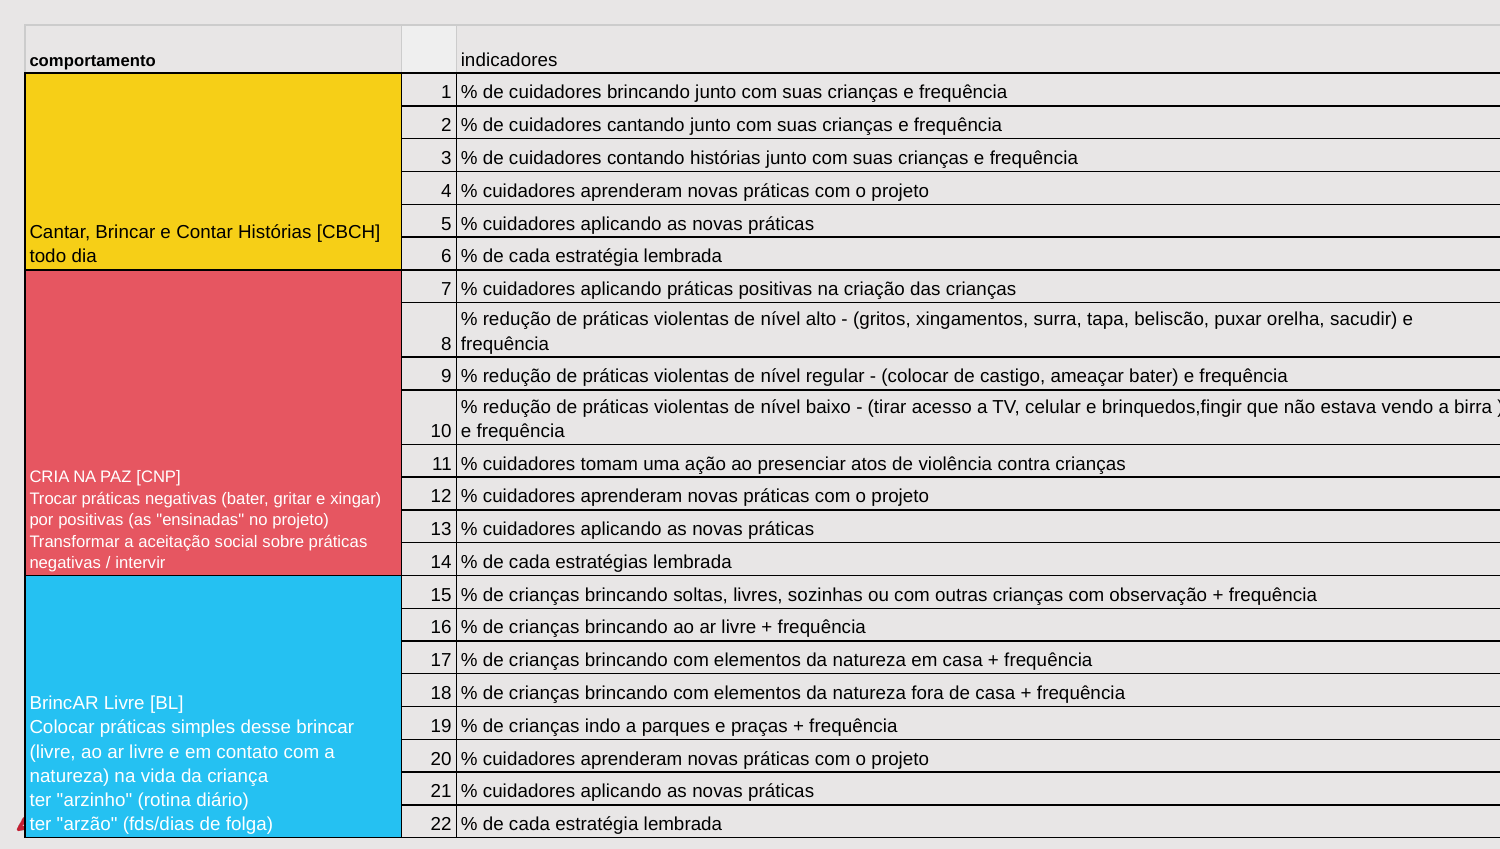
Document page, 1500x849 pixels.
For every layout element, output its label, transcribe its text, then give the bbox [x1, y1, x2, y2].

table_cell 8 [402, 303, 456, 356]
table_cell BrincAR Livre [BL] Colocar práticas simples desse brincar (livre, ao ar livre e em contato com a natureza) na vida da criança ter "arzinho" (rotina diário) ter "arzão" (fds/dias de folga) [26, 576, 401, 837]
table_cell % cuidadores aplicando as novas práticas [457, 511, 1500, 542]
table_cell % de cada estratégia lembrada [457, 238, 1500, 269]
table_cell 17 [402, 642, 456, 673]
table_cell 20 [402, 740, 456, 771]
table_cell 12 [402, 478, 456, 509]
picture [14, 808, 24, 833]
table_cell % de cuidadores contando histórias junto com suas crianças e frequência [457, 139, 1500, 171]
table_cell 14 [402, 543, 456, 575]
table_cell 16 [402, 609, 456, 640]
table_cell 6 [402, 238, 456, 269]
table_cell 18 [402, 674, 456, 706]
table_cell 5 [402, 205, 456, 236]
table_cell 22 [402, 806, 456, 837]
table_cell % de crianças indo a parques e praças + frequência [457, 707, 1500, 739]
table_cell % cuidadores aprenderam novas práticas com o projeto [457, 478, 1500, 509]
table_cell 9 [402, 358, 456, 389]
table_cell % cuidadores aprenderam novas práticas com o projeto [457, 740, 1500, 771]
table_header comportamento [26, 26, 401, 72]
table_cell 13 [402, 511, 456, 542]
table_cell 15 [402, 576, 456, 608]
table_cell 7 [402, 271, 456, 302]
table_cell % de crianças brincando ao ar livre + frequência [457, 609, 1500, 640]
table_cell % de crianças brincando soltas, livres, sozinhas ou com outras crianças com observação + frequência [457, 576, 1500, 608]
table_cell CRIA NA PAZ [CNP] Trocar práticas negativas (bater, gritar e xingar) por positivas (as "ensinadas" no projeto) Transformar a aceitação social sobre práticas negativas / intervir [26, 271, 401, 575]
table_cell % de cuidadores cantando junto com suas crianças e frequência [457, 107, 1500, 138]
table_cell % cuidadores aplicando as novas práticas [457, 773, 1500, 804]
table_cell % cuidadores aplicando práticas positivas na criação das crianças [457, 271, 1500, 302]
table_cell % de cada estratégia lembrada [457, 806, 1500, 837]
table_cell 2 [402, 107, 456, 138]
table_cell % de cada estratégias lembrada [457, 543, 1500, 575]
table_cell % de cuidadores brincando junto com suas crianças e frequência [457, 74, 1500, 105]
table_cell 4 [402, 172, 456, 204]
table_cell % de crianças brincando com elementos da natureza em casa + frequência [457, 642, 1500, 673]
table_cell % redução de práticas violentas de nível baixo - (tirar acesso a TV, celular e brinquedos,fingir que não estava vendo a birra ) e frequência [457, 391, 1500, 444]
table_cell 19 [402, 707, 456, 739]
table_header [402, 26, 456, 72]
table_cell % cuidadores tomam uma ação ao presenciar atos de violência contra crianças [457, 445, 1500, 476]
table_cell % redução de práticas violentas de nível regular - (colocar de castigo, ameaçar bater) e frequência [457, 358, 1500, 389]
table_cell % cuidadores aplicando as novas práticas [457, 205, 1500, 236]
table_cell % cuidadores aprenderam novas práticas com o projeto [457, 172, 1500, 204]
table_cell Cantar, Brincar e Contar Histórias [CBCH] todo dia [26, 74, 401, 269]
table_cell 11 [402, 445, 456, 476]
table_header indicadores [457, 26, 1500, 72]
table_cell 10 [402, 391, 456, 444]
table_cell 3 [402, 139, 456, 171]
table_cell 1 [402, 74, 456, 105]
table_cell % redução de práticas violentas de nível alto - (gritos, xingamentos, surra, tapa, beliscão, puxar orelha, sacudir) e frequência [457, 303, 1500, 356]
table_cell % de crianças brincando com elementos da natureza fora de casa + frequência [457, 674, 1500, 706]
table_cell 21 [402, 773, 456, 804]
